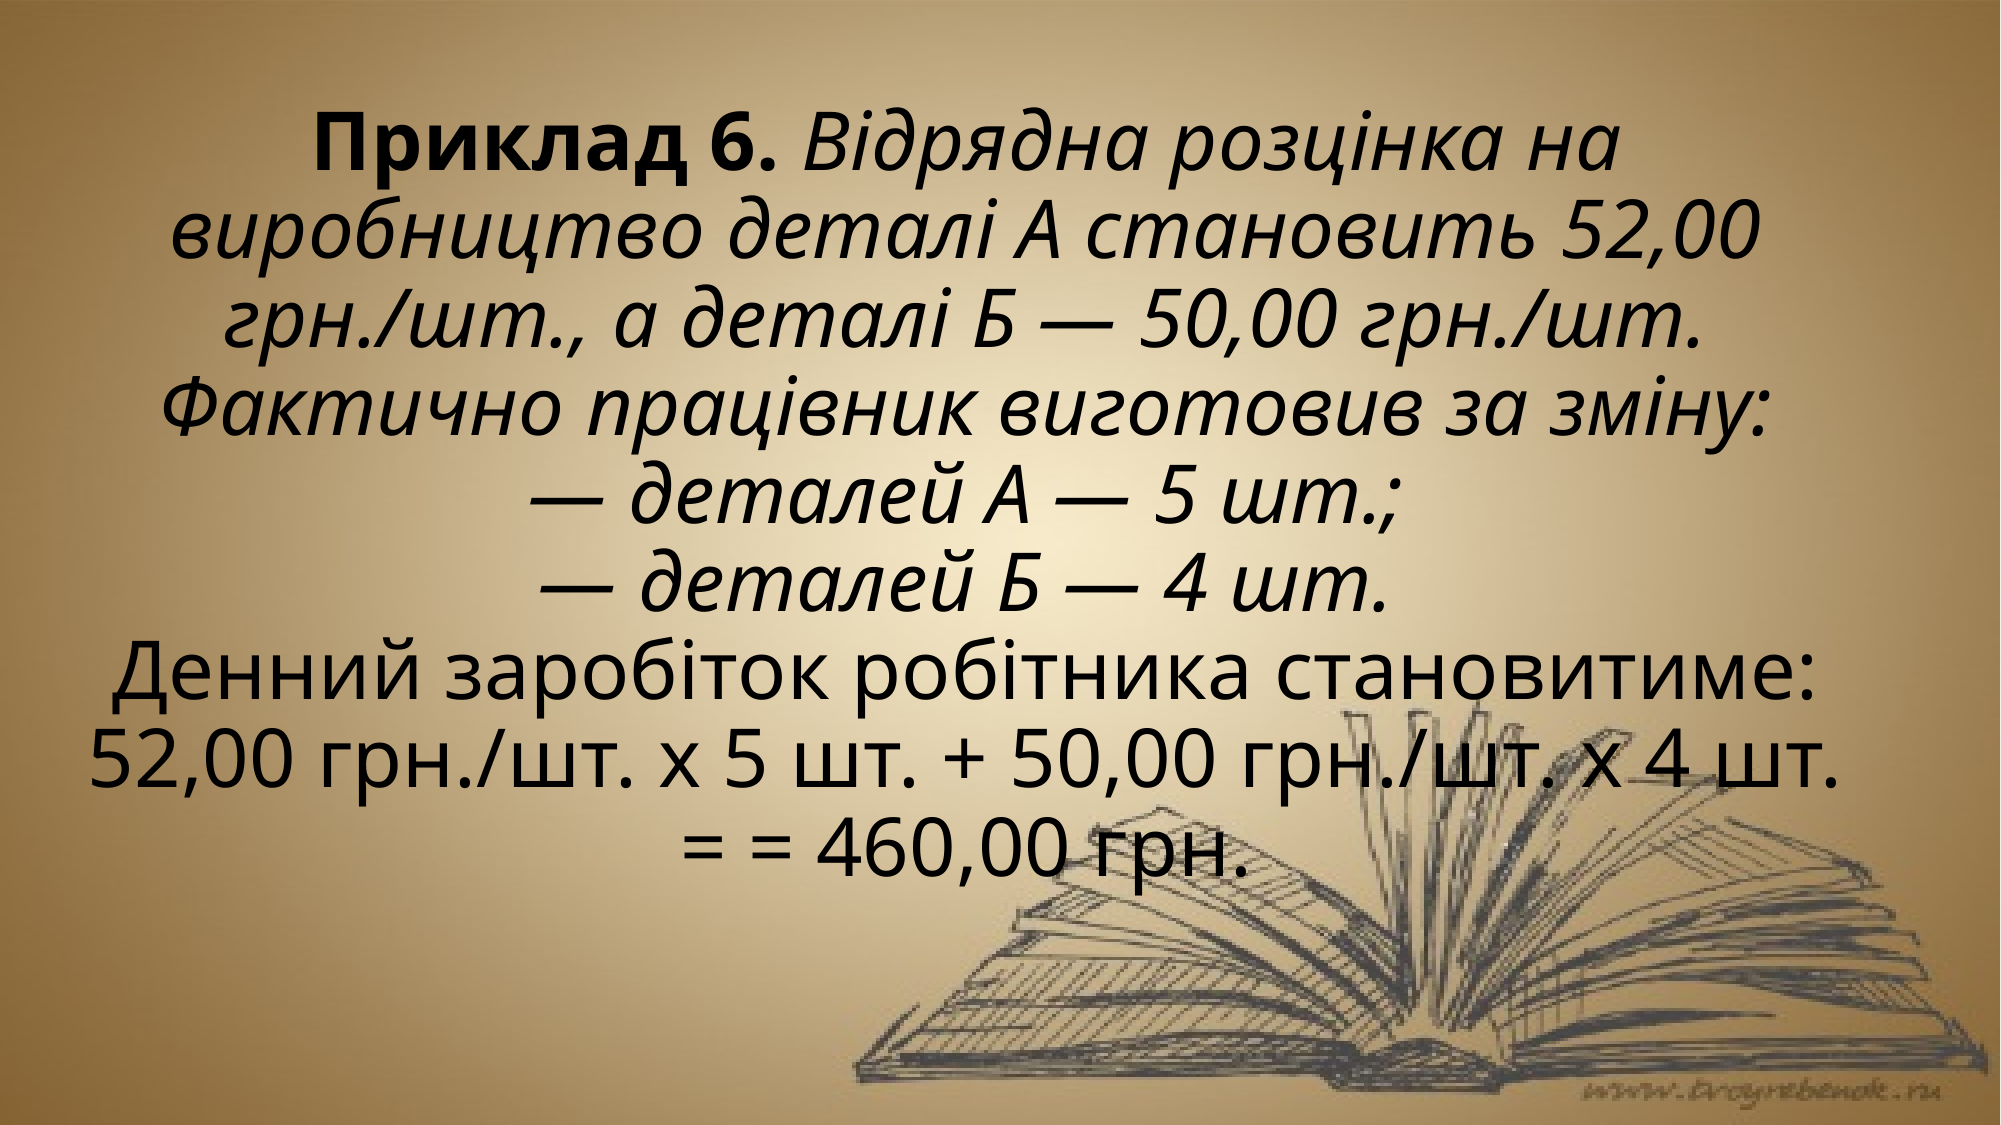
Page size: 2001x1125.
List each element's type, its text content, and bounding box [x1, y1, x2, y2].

title Приклад 6. Відрядна розцінка на виробництво деталі А становить 52,00 грн./шт., а деталі Б — 50,00 грн./шт. Фактично працівник виготовив за зміну: — деталей А — 5 шт.; — деталей Б — 4 шт. Денний заробіток робітника становитиме: 52,00 грн./шт. х 5 шт. + 50,00 грн./шт. х 4 шт. = = 460,00 грн. [71, 59, 1863, 1032]
picture [0, 0, 2001, 1125]
